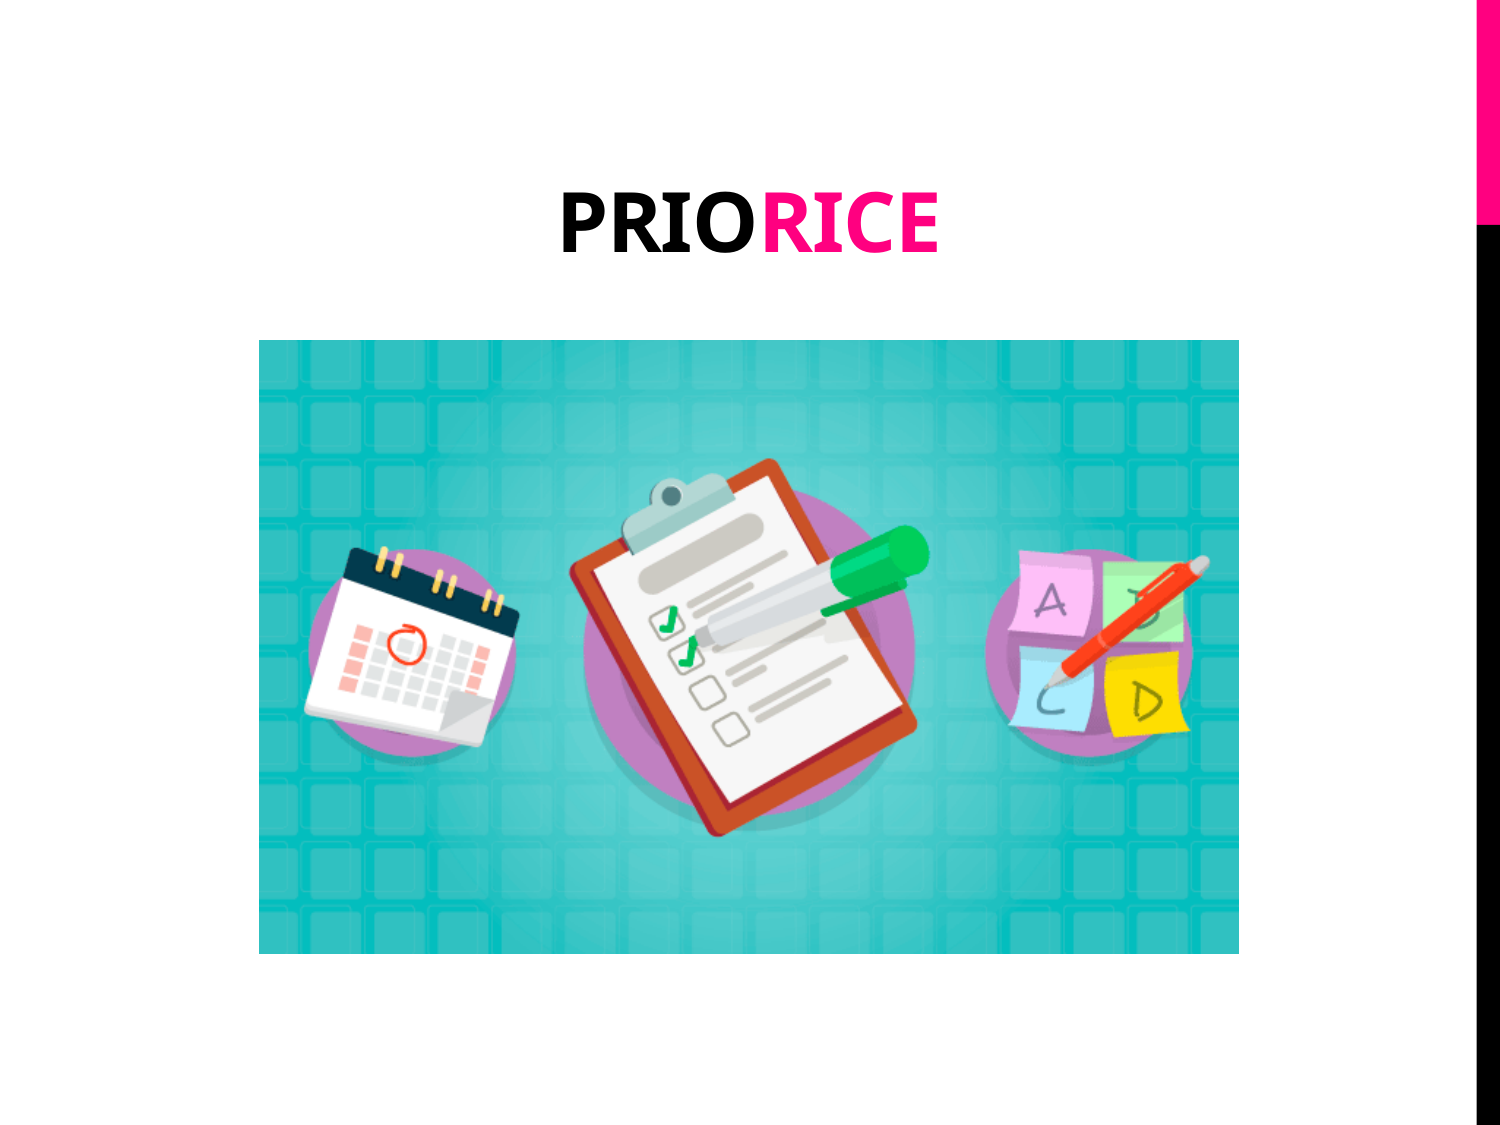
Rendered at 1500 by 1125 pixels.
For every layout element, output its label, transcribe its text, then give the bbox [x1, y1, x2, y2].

title priorice [102, 58, 1396, 277]
picture [258, 340, 1240, 954]
